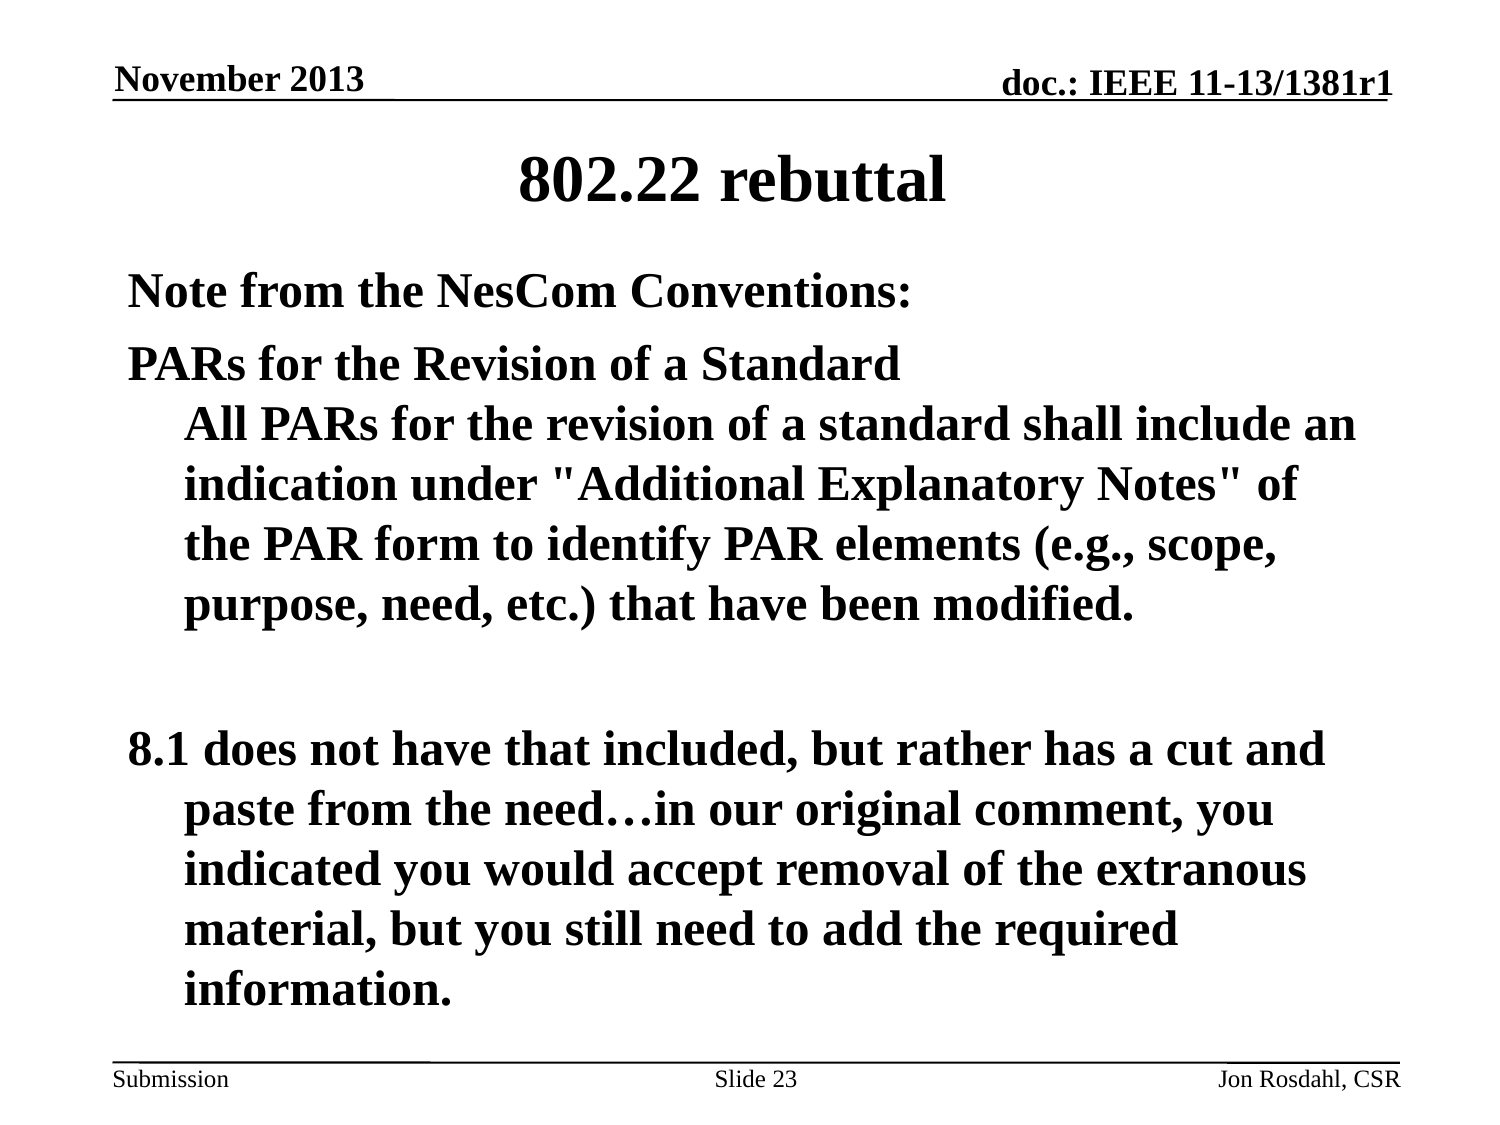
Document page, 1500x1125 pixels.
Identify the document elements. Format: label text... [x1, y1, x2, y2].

slide_number Slide 23 [712, 1061, 800, 1123]
footer Jon Rosdahl, CSR [878, 1061, 1402, 1093]
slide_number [114, 54, 423, 100]
list Note from the NesCom Conventions: PARs for the Revision of a Standard All PARs for the revision of a standard shall include an indication under "Additional Explanatory Notes" of the PAR form to identify PAR elements (e.g., scope, purpose, need, etc.) that have been modified. 8.1 does not have that included, but rather has a cut and paste from the need…in our original comment, you indicated you would accept removal of the extranous material, but you still need to add the required information. [112, 249, 1388, 1000]
title 802.22 rebuttal [112, 112, 1388, 238]
